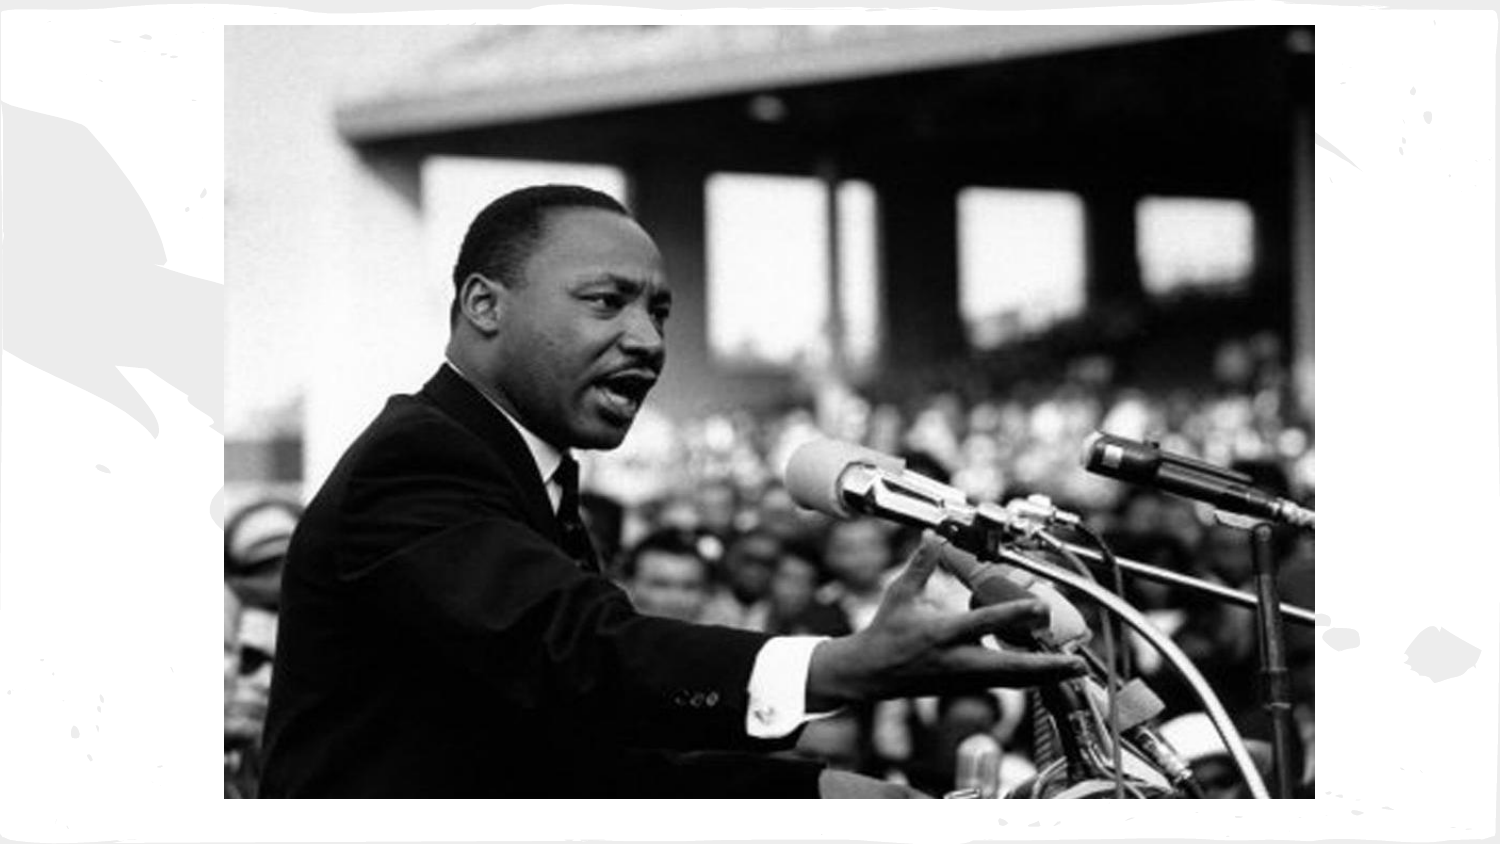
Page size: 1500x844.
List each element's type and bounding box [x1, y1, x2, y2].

picture [223, 25, 1315, 799]
